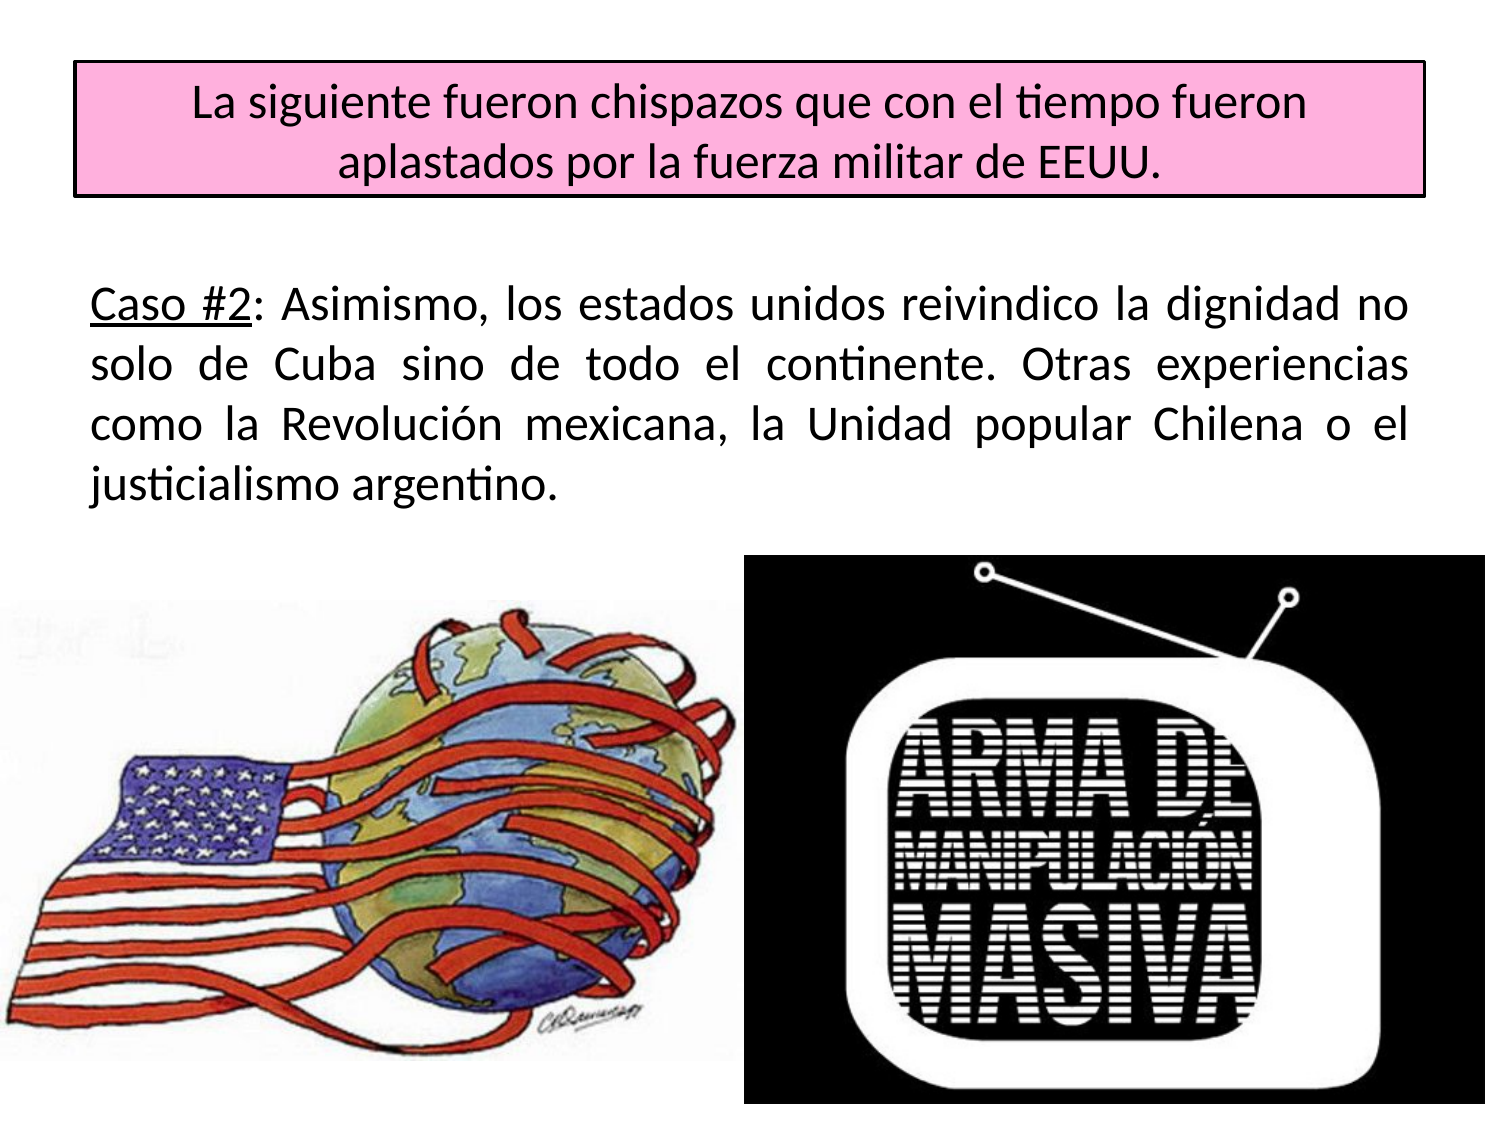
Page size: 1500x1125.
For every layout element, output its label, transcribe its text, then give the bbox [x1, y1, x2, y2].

picture [0, 555, 1485, 1104]
list Caso #2: Asimismo, los estados unidos reivindico la dignidad no solo de Cuba sino de todo el continente. Otras experiencias como la Revolución mexicana, la Unidad popular Chilena o el justicialismo argentino. [75, 262, 1425, 598]
text_box La siguiente fueron chispazos que con el tiempo fueron aplastados por la fuerza militar de EEUU. [74, 61, 1425, 197]
